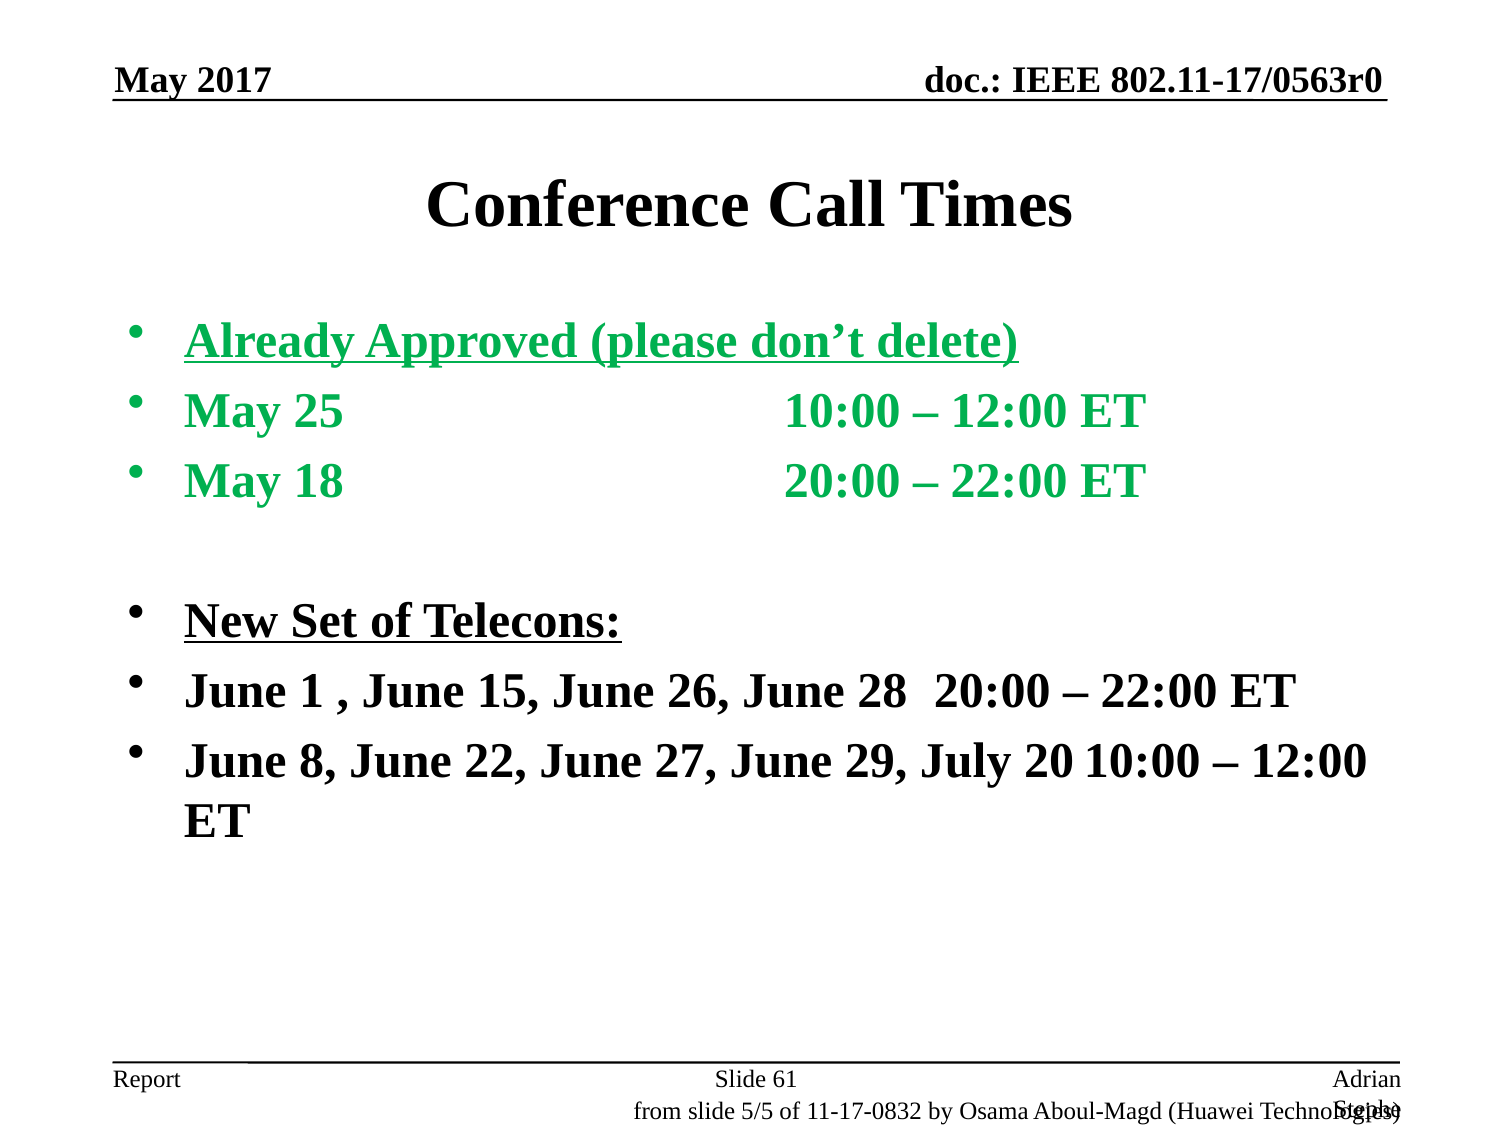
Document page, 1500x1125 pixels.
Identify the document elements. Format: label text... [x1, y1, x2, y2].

title Conference Call Times [112, 112, 1388, 288]
list Already Approved (please don’t delete) May 25 10:00 – 12:00 ET May 18 20:00 – 22:00 ET New Set of Telecons: June 1 , June 15, June 26, June 28 20:00 – 22:00 ET June 8, June 22, June 27, June 29, July 20 10:00 – 12:00 ET [112, 299, 1388, 975]
slide_number Slide 61 [711, 1061, 801, 1087]
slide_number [114, 54, 374, 101]
footer Adrian Stephens, Intel Corporation [1324, 1061, 1402, 1087]
text_box from slide 5/5 of 11-17-0832 by Osama Aboul-Magd (Huawei Technologies) [343, 1087, 1417, 1125]
